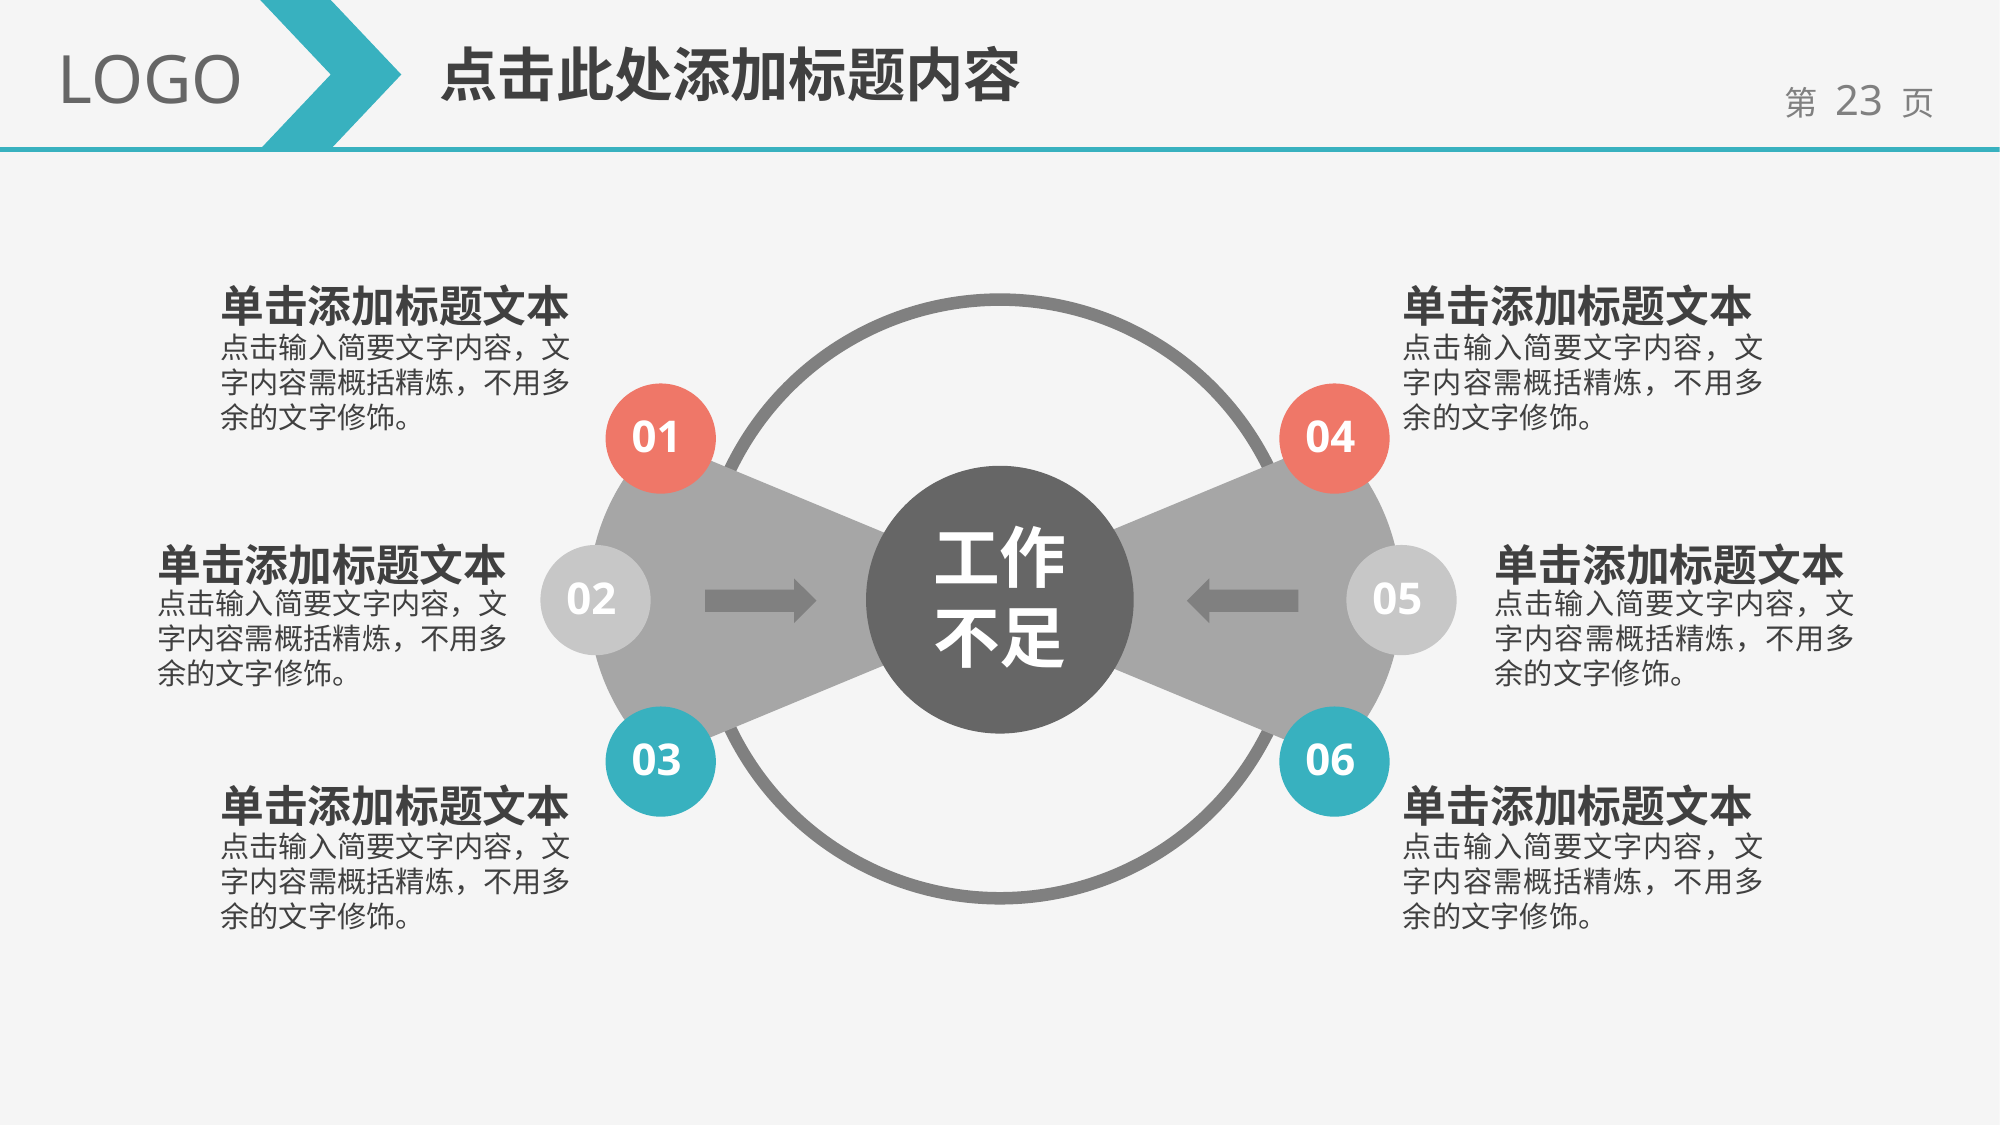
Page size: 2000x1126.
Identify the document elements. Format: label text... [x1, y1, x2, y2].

text_box 单击添加标题文本 [220, 279, 575, 332]
text_box [729, 297, 1269, 519]
text_box 单击添加标题文本 [157, 537, 512, 591]
text_box 单击添加标题文本 [1494, 537, 1849, 591]
text_box 点击输入简要文字内容，文字内容需概括精炼，不用多余的文字修饰。 [1494, 585, 1856, 691]
text_box 单击添加标题文本 [1402, 279, 1757, 332]
text_box [1140, 460, 1397, 738]
text_box [1184, 576, 1301, 626]
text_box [865, 465, 1134, 734]
text_box 点击输入简要文字内容，文字内容需概括精炼，不用多余的文字修饰。 [220, 832, 575, 934]
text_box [605, 706, 717, 817]
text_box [605, 383, 717, 494]
text_box 单击添加标题文本 [220, 778, 575, 832]
text_box [593, 462, 860, 736]
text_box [1279, 383, 1390, 494]
text_box [729, 678, 1269, 901]
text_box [1346, 544, 1457, 656]
text_box 单击添加标题文本 [1402, 778, 1757, 832]
text_box 点击输入简要文字内容，文字内容需概括精炼，不用多余的文字修饰。 [1402, 828, 1764, 934]
text_box 点击输入简要文字内容，文字内容需概括精炼，不用多余的文字修饰。 [220, 332, 575, 435]
text_box 点击输入简要文字内容，文字内容需概括精炼，不用多余的文字修饰。 [1402, 329, 1764, 435]
text_box 点击输入简要文字内容，文字内容需概括精炼，不用多余的文字修饰。 [157, 591, 512, 691]
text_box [540, 544, 651, 656]
text_box [703, 576, 819, 626]
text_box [1279, 706, 1390, 817]
